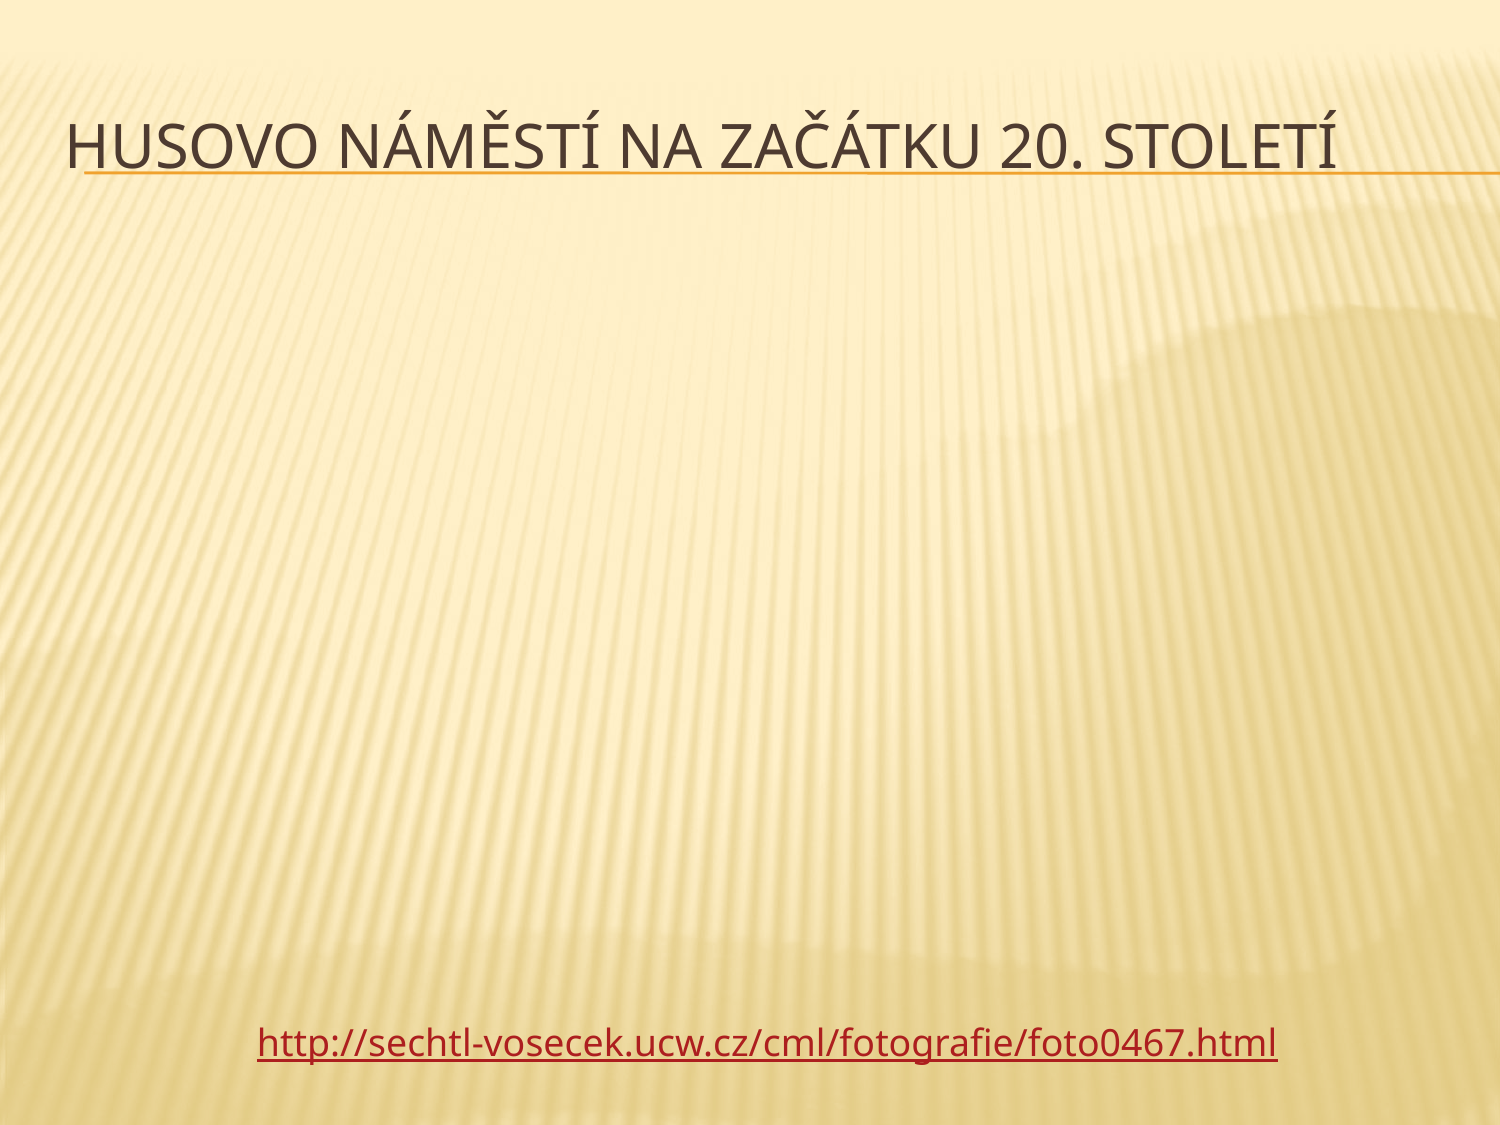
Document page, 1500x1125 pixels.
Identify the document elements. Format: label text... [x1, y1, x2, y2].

text_box http://sechtl-vosecek.ucw.cz/cml/fotografie/foto0467.html [242, 1011, 1326, 1123]
title Husovo náměstí na začátku 20. století [50, 75, 1475, 213]
